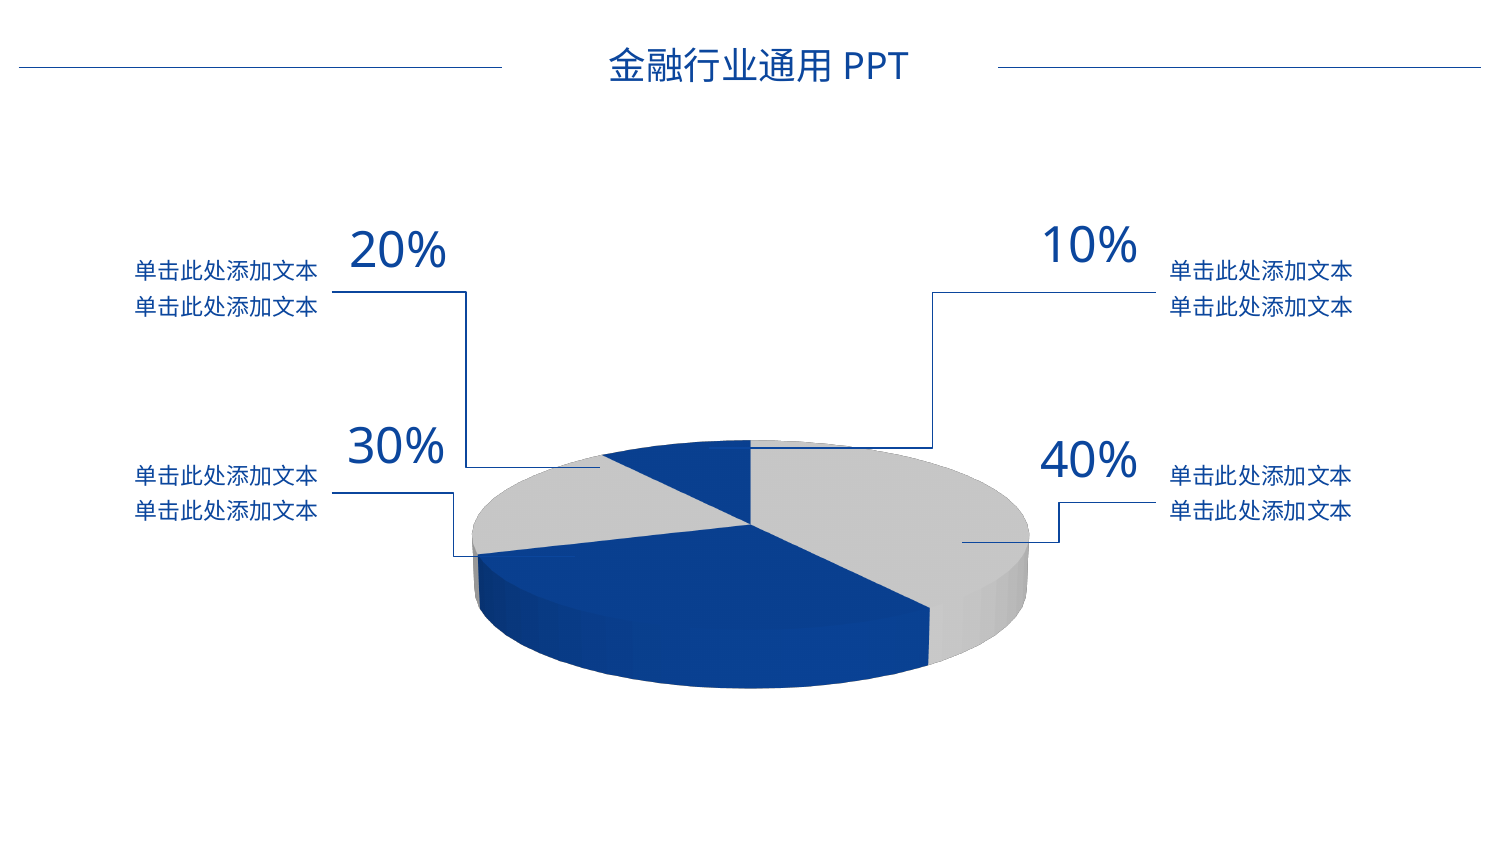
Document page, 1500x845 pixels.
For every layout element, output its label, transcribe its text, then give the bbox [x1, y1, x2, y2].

text_box 40% [1081, 456, 1147, 492]
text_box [331, 492, 576, 557]
text_box 20% [341, 213, 456, 281]
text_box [962, 502, 1156, 543]
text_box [331, 291, 601, 468]
chart [425, 400, 1076, 730]
text_box 单击此处添加文本单击此处添加文本 [121, 447, 332, 531]
text_box 单击此处添加文本单击此处添加文本 [120, 243, 332, 326]
text_box 单击此处添加文本单击此处添加文本 [1155, 243, 1367, 326]
text_box 10% [1032, 209, 1147, 277]
text_box 单击此处添加文本单击此处添加文本 [1155, 447, 1367, 531]
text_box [708, 292, 1156, 449]
text_box 金融行业通用PPT [483, 34, 1034, 95]
